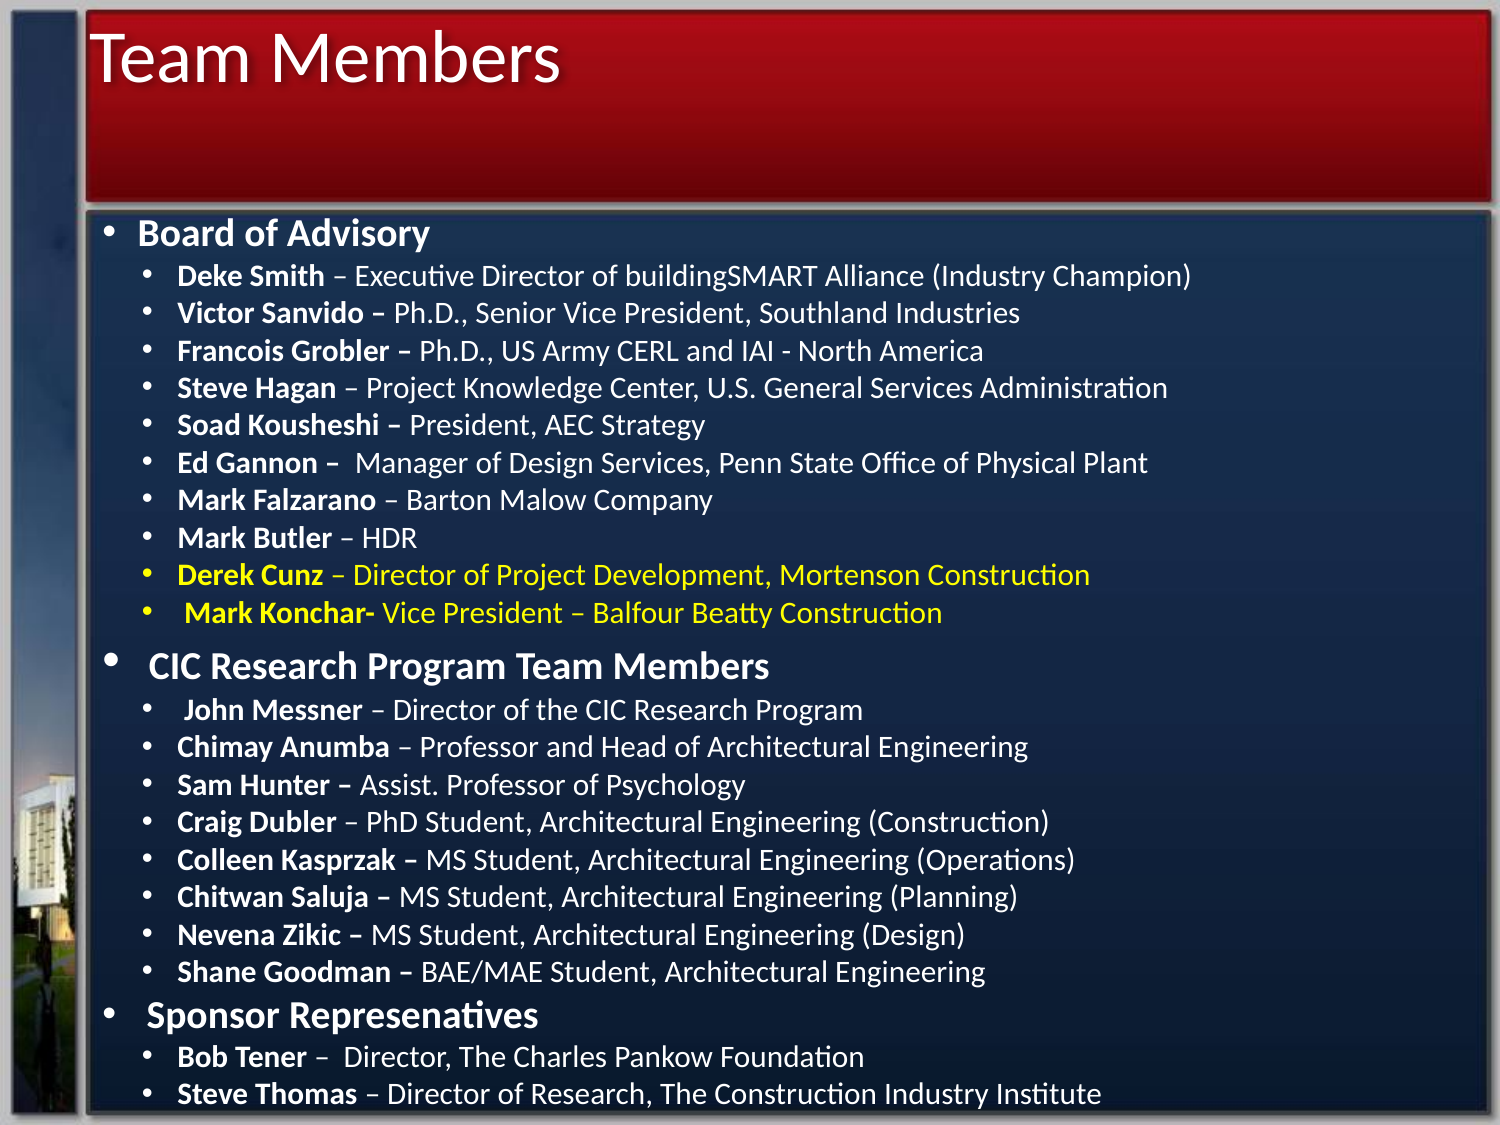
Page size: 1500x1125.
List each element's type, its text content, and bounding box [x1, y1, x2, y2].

picture [0, 0, 1500, 1125]
text_box Team Members [75, 0, 1075, 105]
text_box Board of Advisory Deke Smith – Executive Director of buildingSMART Alliance (Industry Champion) Victor Sanvido – Ph.D., Senior Vice President, Southland Industries Francois Grobler – Ph.D., US Army CERL and IAI - North America Steve Hagan – Project Knowledge Center, U.S. General Services Administration Soad Kousheshi – President, AEC Strategy Ed Gannon – Manager of Design Services, Penn State Office of Physical Plant Mark Falzarano – Barton Malow Company Mark Butler – HDR Derek Cunz – Director of Project Development, Mortenson Construction Mark Konchar- Vice President – Balfour Beatty Construction CIC Research Program Team Members John Messner – Director of the CIC Research Program Chimay Anumba – Professor and Head of Architectural Engineering Sam Hunter – Assist. Professor of Psychology Craig Dubler – PhD Student, Architectural Engineering (Construction) Colleen Kasprzak – MS Student, Architectural Engineering (Operations) Chitwan Saluja – MS Student, Architectural Engineering (Planning) Nevena Zikic – MS Student, Architectural Engineering (Design) Shane Goodman – BAE/MAE Student, Architectural Engineering Sponsor Represenatives Bob Tener – Director, The Charles Pankow Foundation Steve Thomas – Director of Research, The Construction Industry Institute [87, 199, 1425, 1119]
